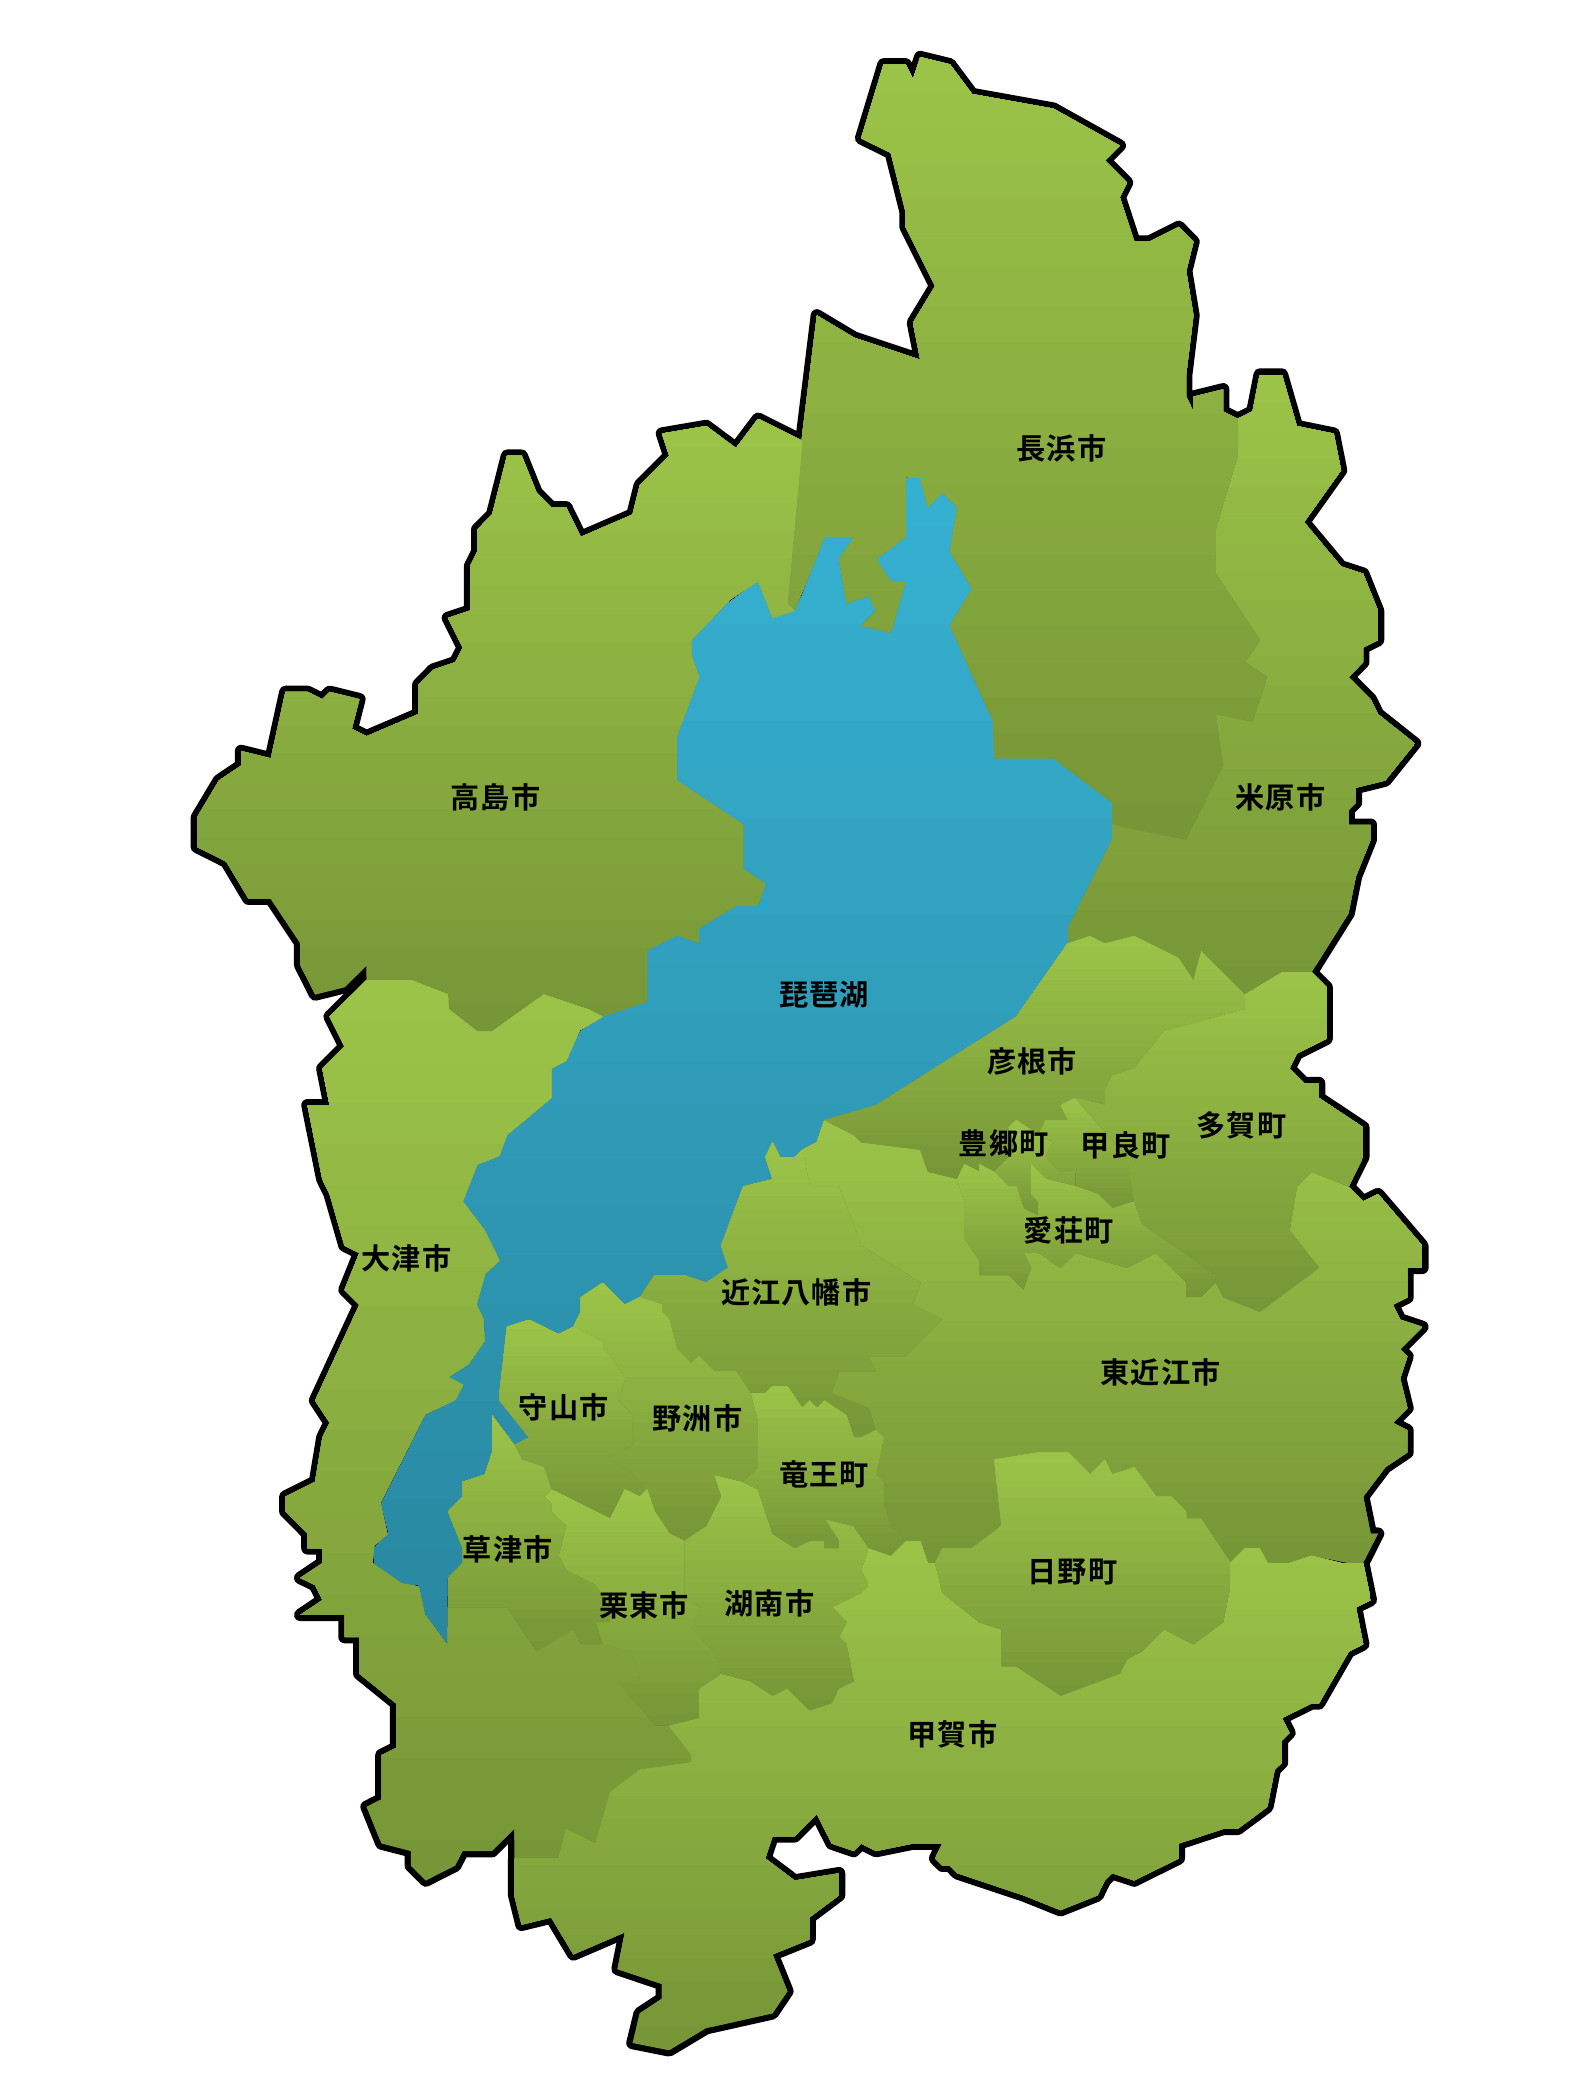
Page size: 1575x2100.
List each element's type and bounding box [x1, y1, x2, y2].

text_box [345, 423, 1342, 1760]
text_box [196, 56, 1423, 2051]
